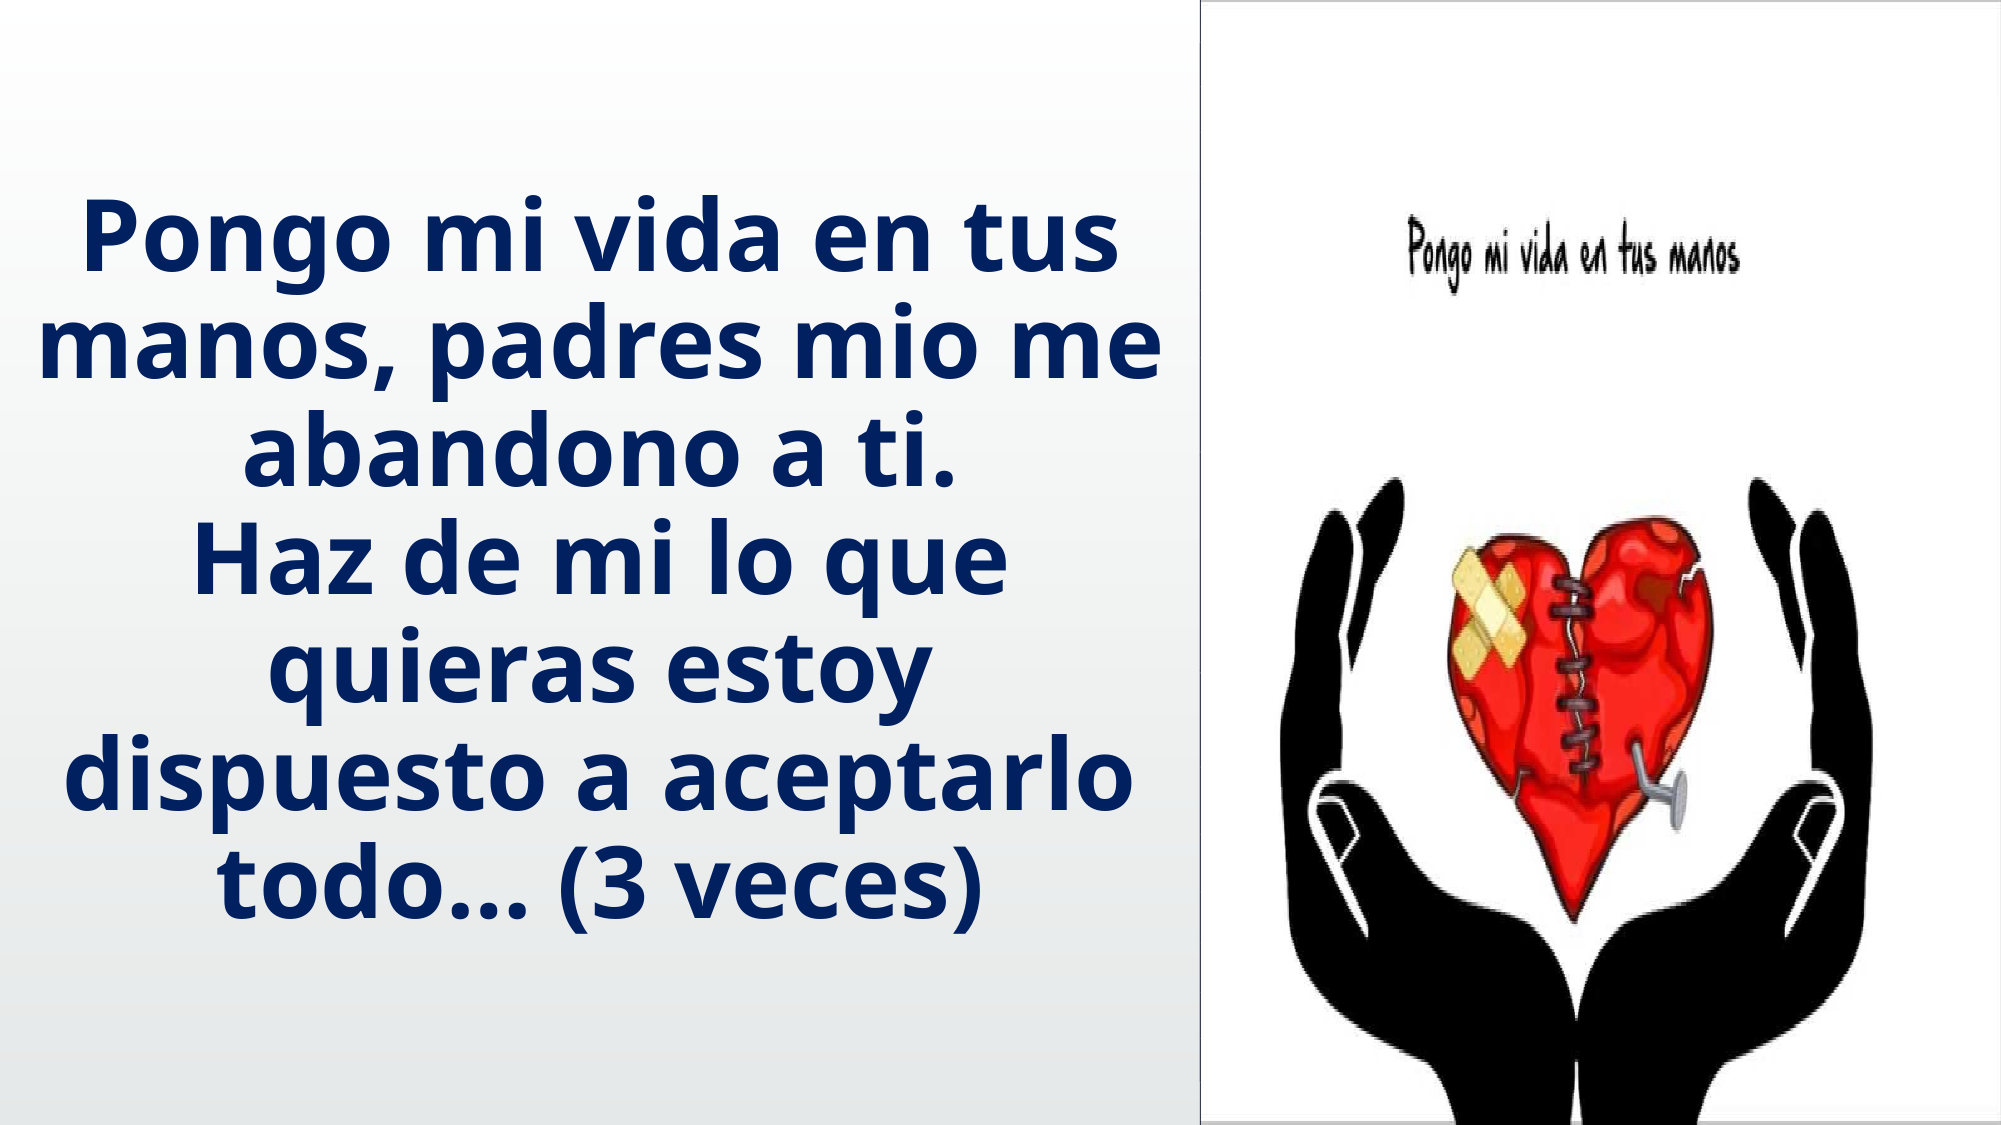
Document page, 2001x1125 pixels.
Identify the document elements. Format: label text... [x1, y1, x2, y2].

picture [1200, 0, 2001, 1125]
title Pongo mi vida en tus manos, padres mio me abandono a ti. Haz de mi lo que quieras estoy dispuesto a aceptarlo todo… (3 veces) [0, 0, 1200, 1125]
